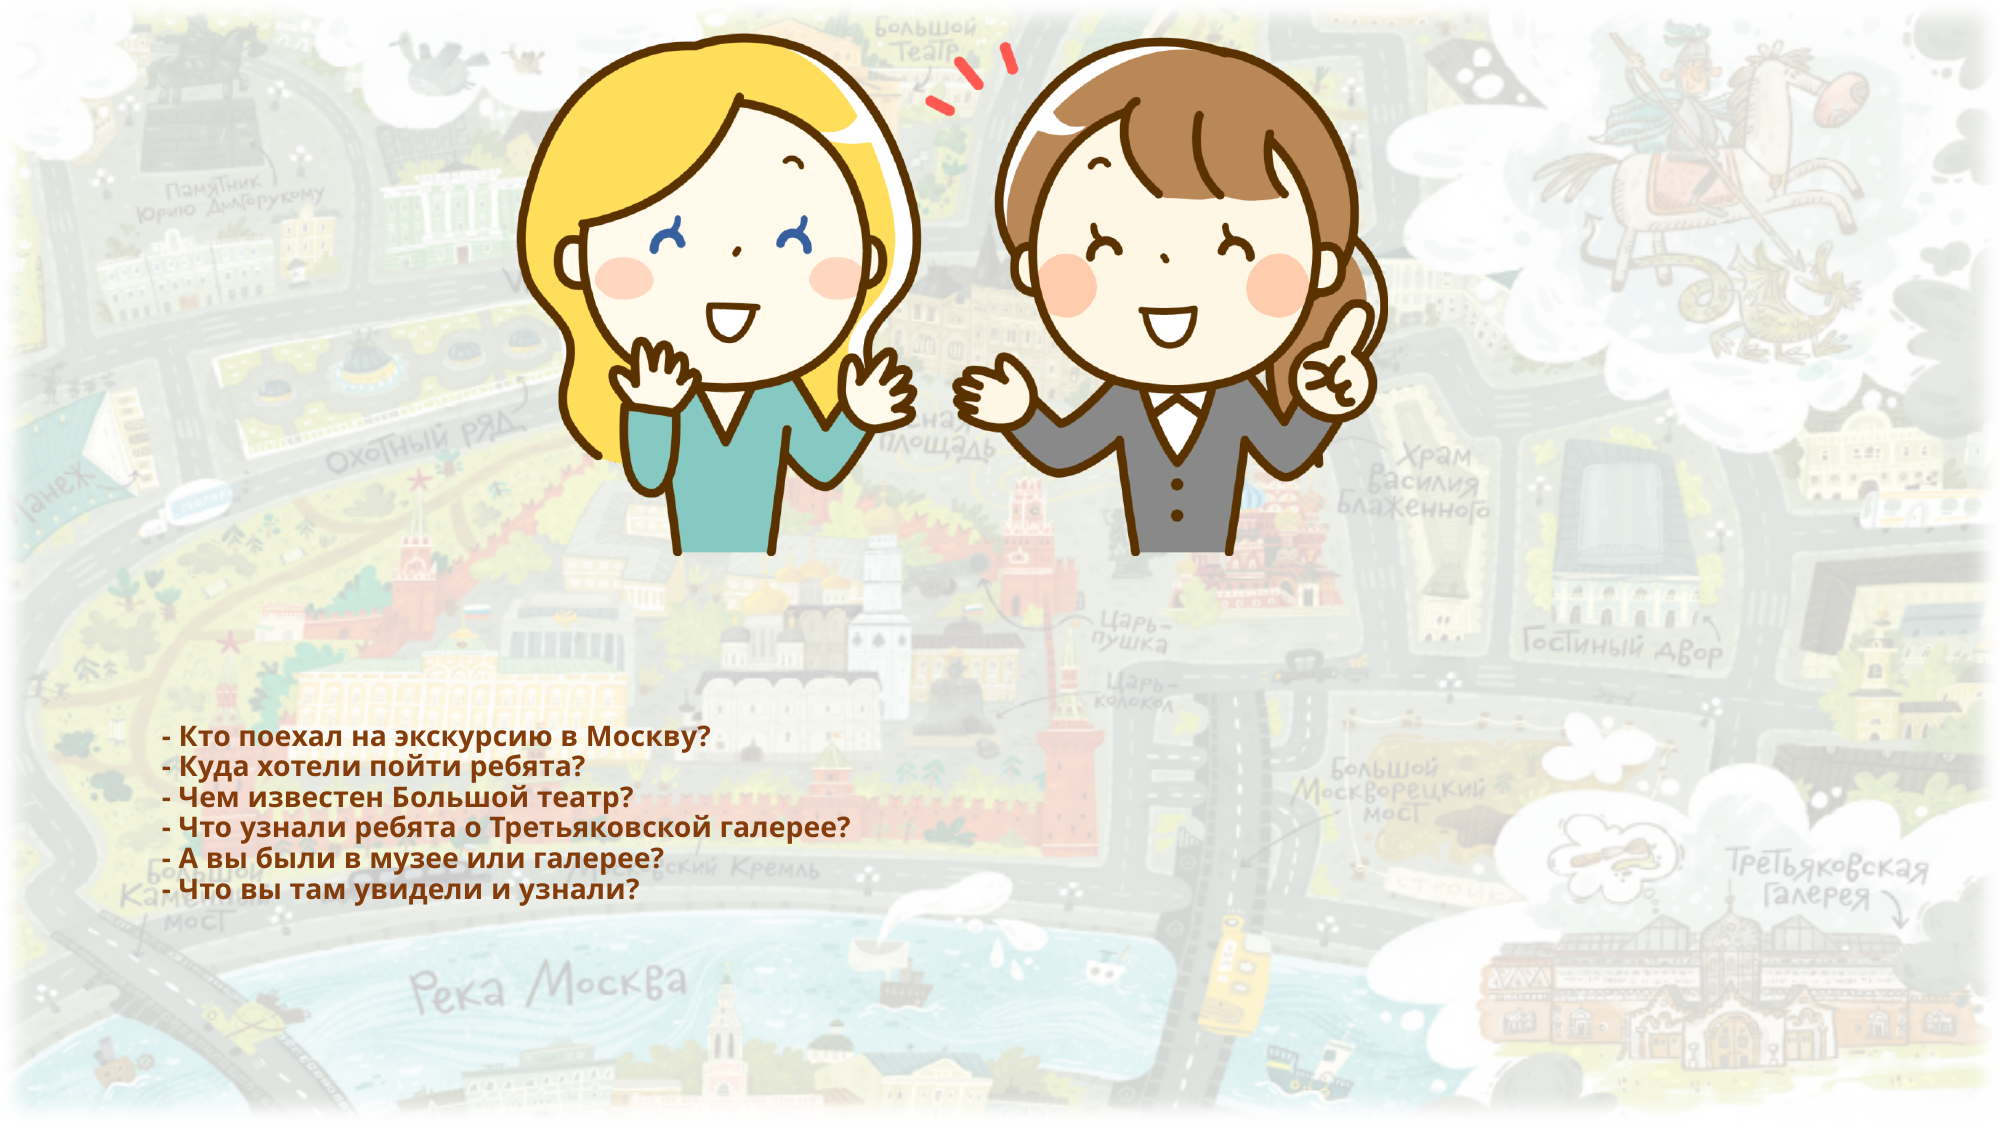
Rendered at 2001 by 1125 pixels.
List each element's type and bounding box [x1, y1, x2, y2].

picture [0, 0, 2000, 1125]
list [515, 33, 1388, 556]
